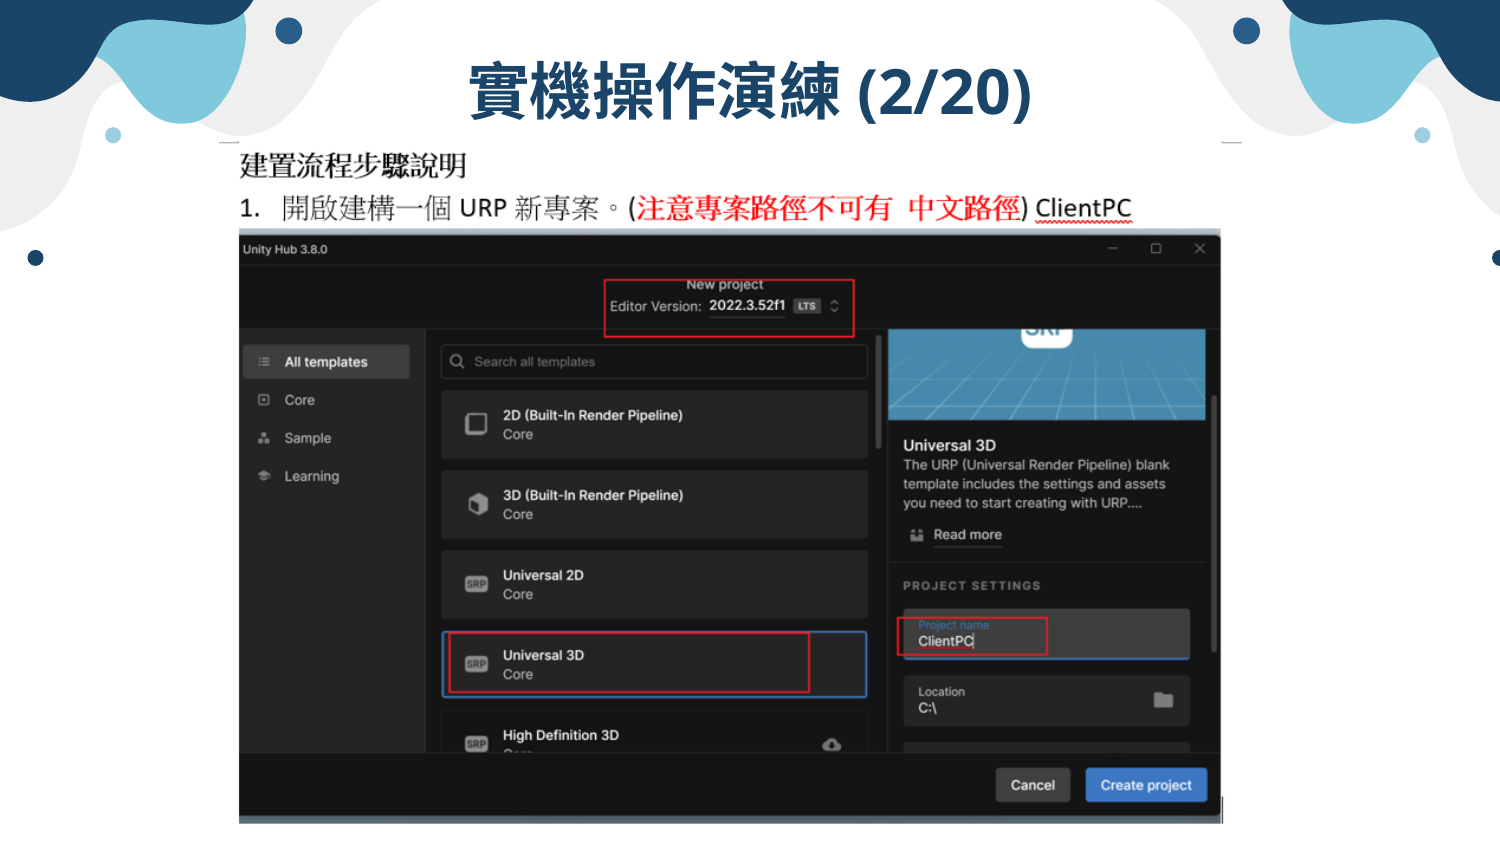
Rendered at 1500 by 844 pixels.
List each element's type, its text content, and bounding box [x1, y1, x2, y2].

picture [219, 141, 1242, 839]
title 實機操作演練(2/20) [88, 36, 1412, 131]
